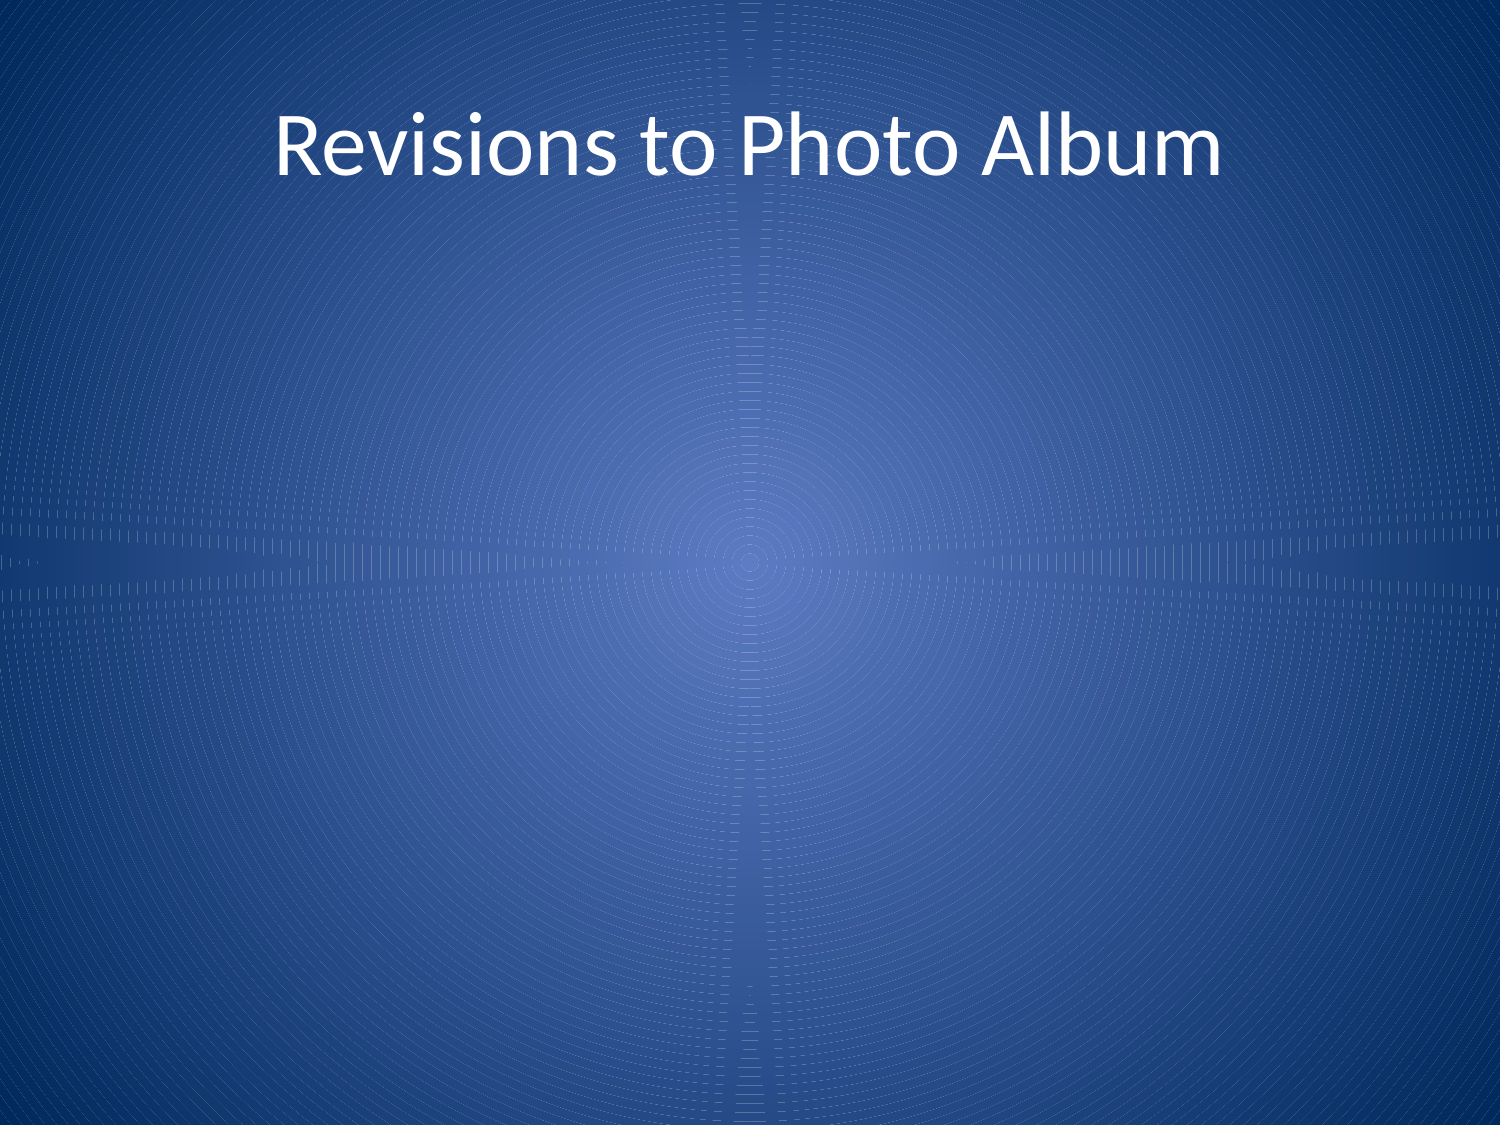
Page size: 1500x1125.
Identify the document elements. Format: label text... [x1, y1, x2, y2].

title Revisions to Photo Album [75, 45, 1425, 233]
